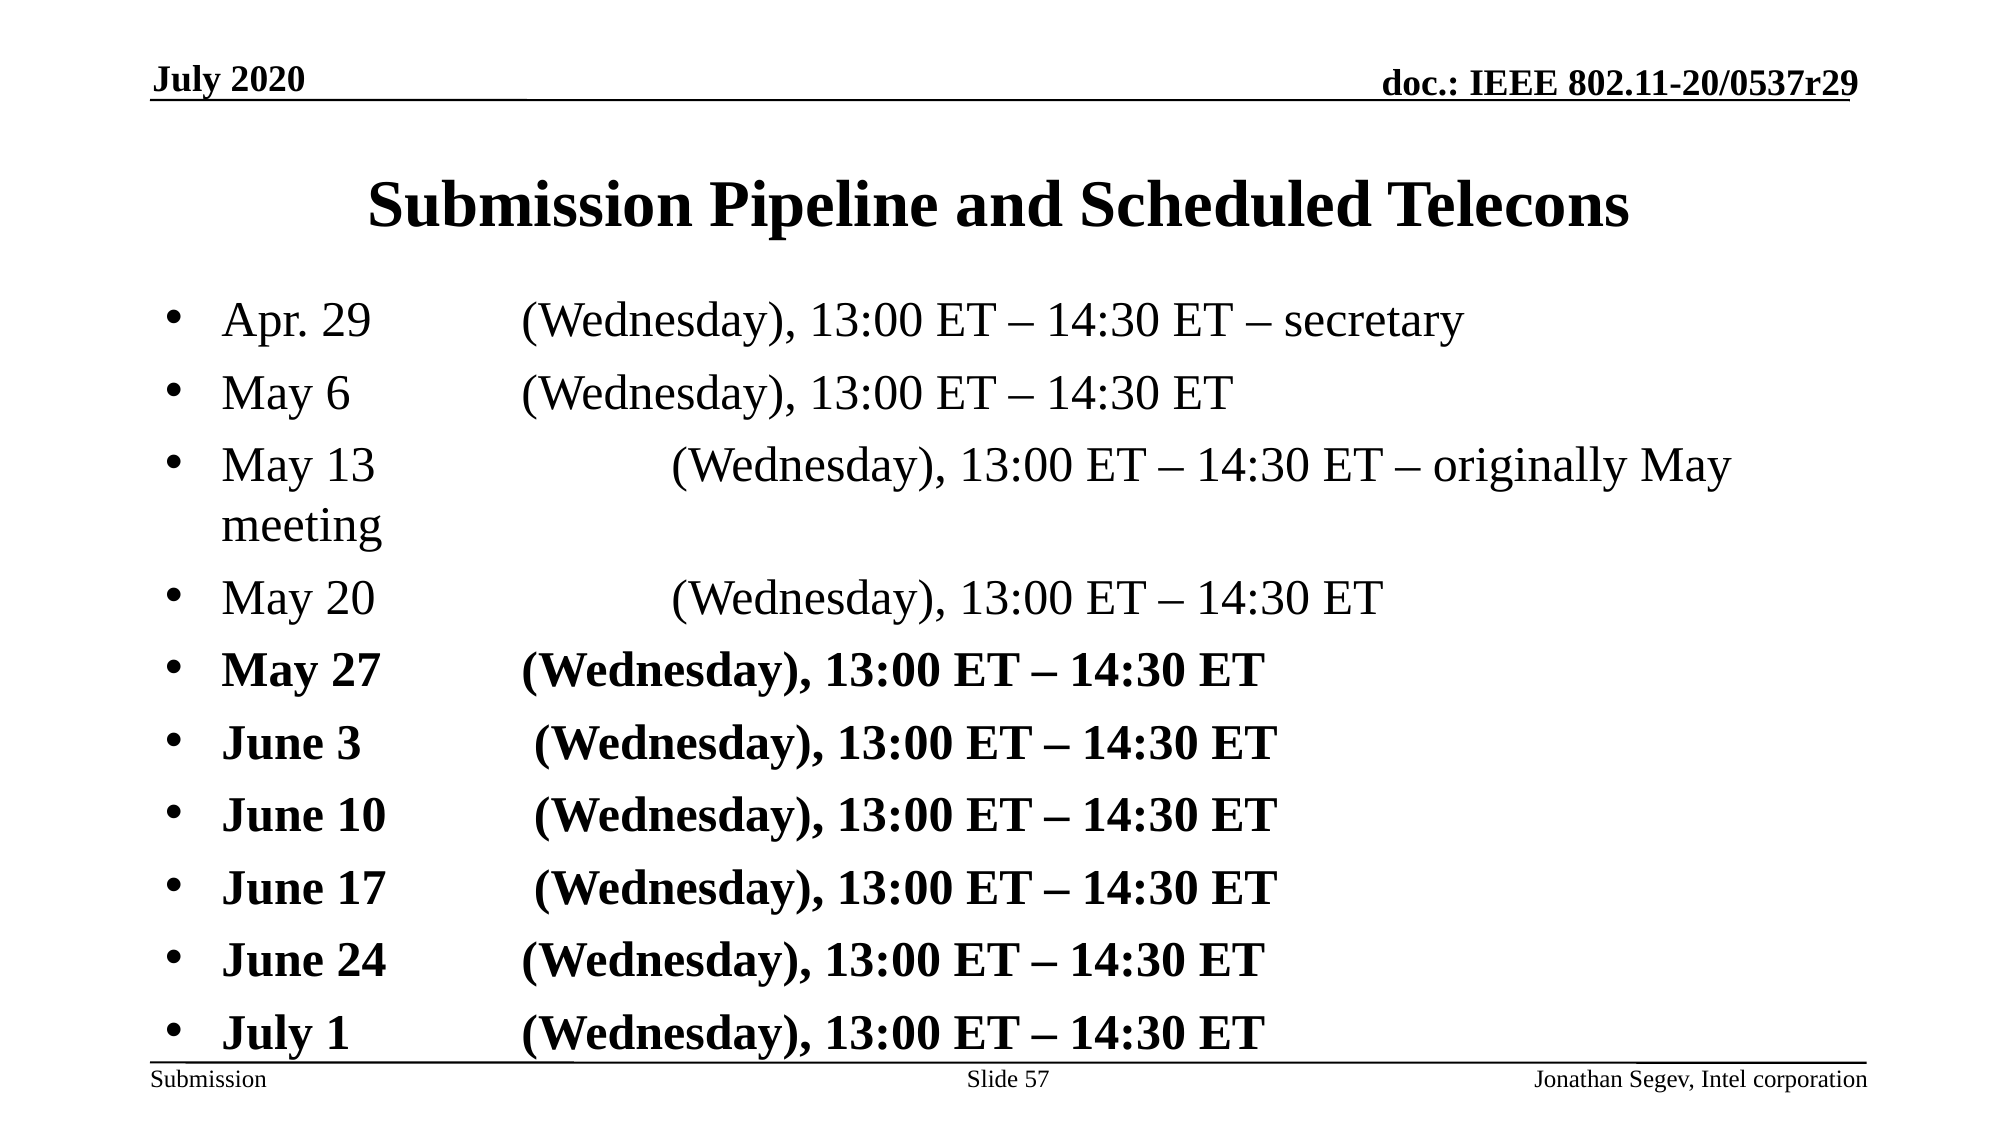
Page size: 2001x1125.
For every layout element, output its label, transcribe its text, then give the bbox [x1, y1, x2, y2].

list Apr. 29 (Wednesday), 13:00 ET – 14:30 ET – secretary May 6 (Wednesday), 13:00 ET – 14:30 ET May 13 (Wednesday), 13:00 ET – 14:30 ET – originally May meeting May 20 (Wednesday), 13:00 ET – 14:30 ET May 27 (Wednesday), 13:00 ET – 14:30 ET June 3 (Wednesday), 13:00 ET – 14:30 ET June 10 (Wednesday), 13:00 ET – 14:30 ET June 17 (Wednesday), 13:00 ET – 14:30 ET June 24 (Wednesday), 13:00 ET – 14:30 ET July 1 (Wednesday), 13:00 ET – 14:30 ET [149, 278, 1850, 670]
slide_number Slide 57 [950, 1061, 1067, 1123]
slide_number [152, 54, 563, 100]
title Submission Pipeline and Scheduled Telecons [149, 112, 1850, 278]
footer Jonathan Segev, Intel corporation [1171, 1061, 1869, 1093]
